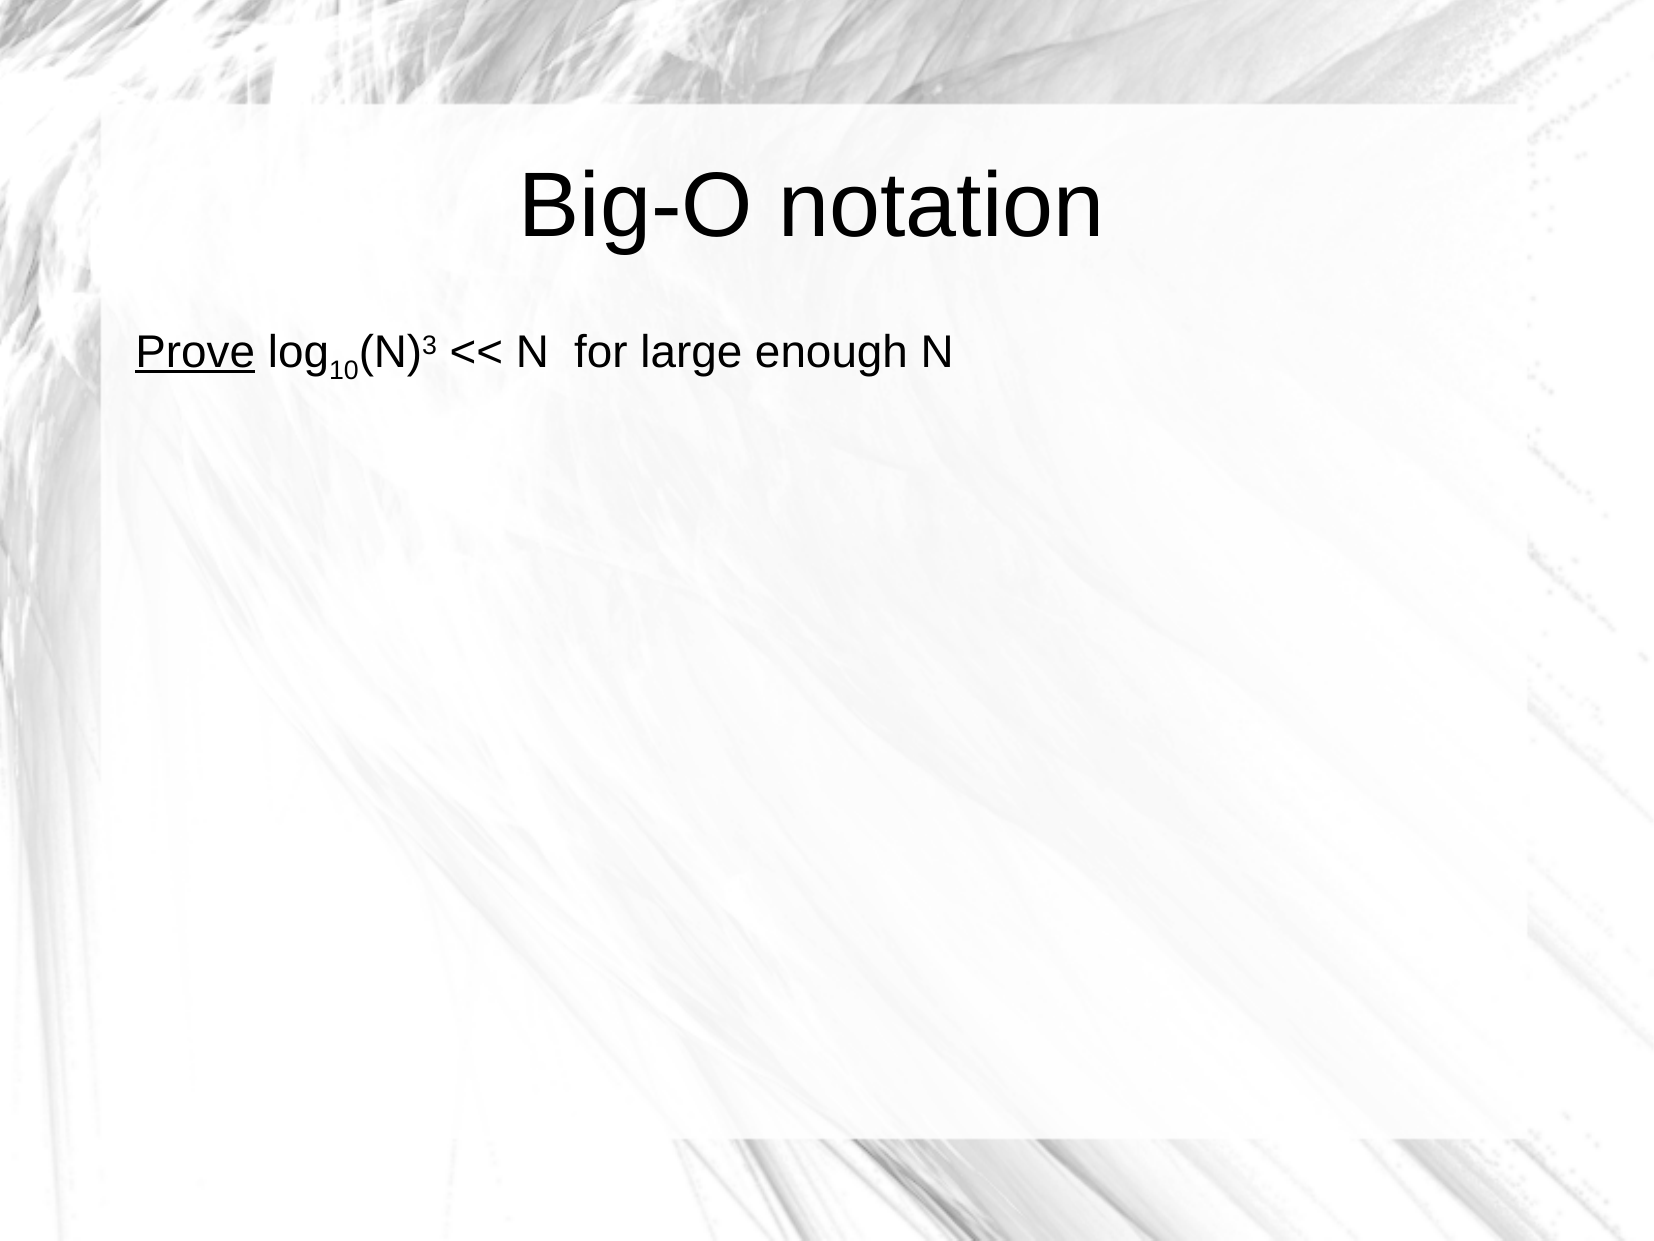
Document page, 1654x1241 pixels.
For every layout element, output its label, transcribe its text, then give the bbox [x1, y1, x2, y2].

list Prove log10(N)3 << N for large enough N [118, 319, 1571, 1109]
title Big-O notation [118, 112, 1506, 281]
picture [0, 0, 1654, 1241]
